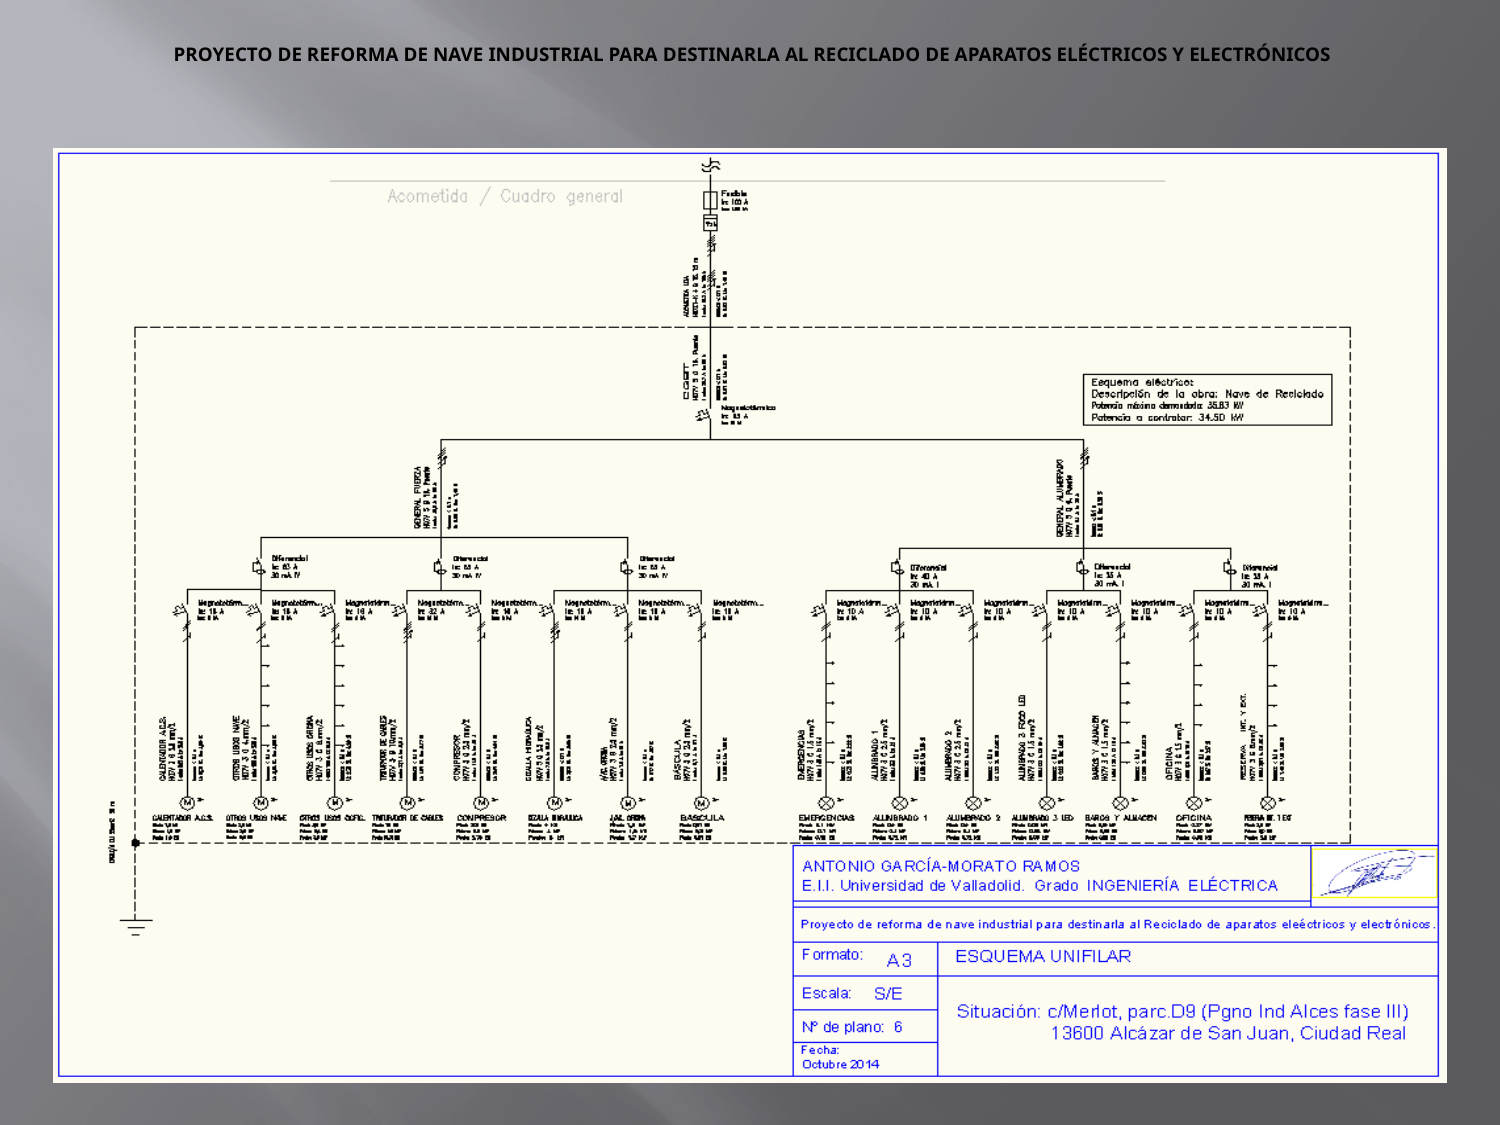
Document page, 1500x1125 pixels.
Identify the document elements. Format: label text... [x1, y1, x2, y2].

title PROYECTO DE REFORMA DE NAVE INDUSTRIAL PARA DESTINARLA AL RECICLADO DE APARATOS ELÉCTRICOS Y ELECTRÓNICOS [76, 30, 1427, 76]
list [52, 148, 1448, 1083]
